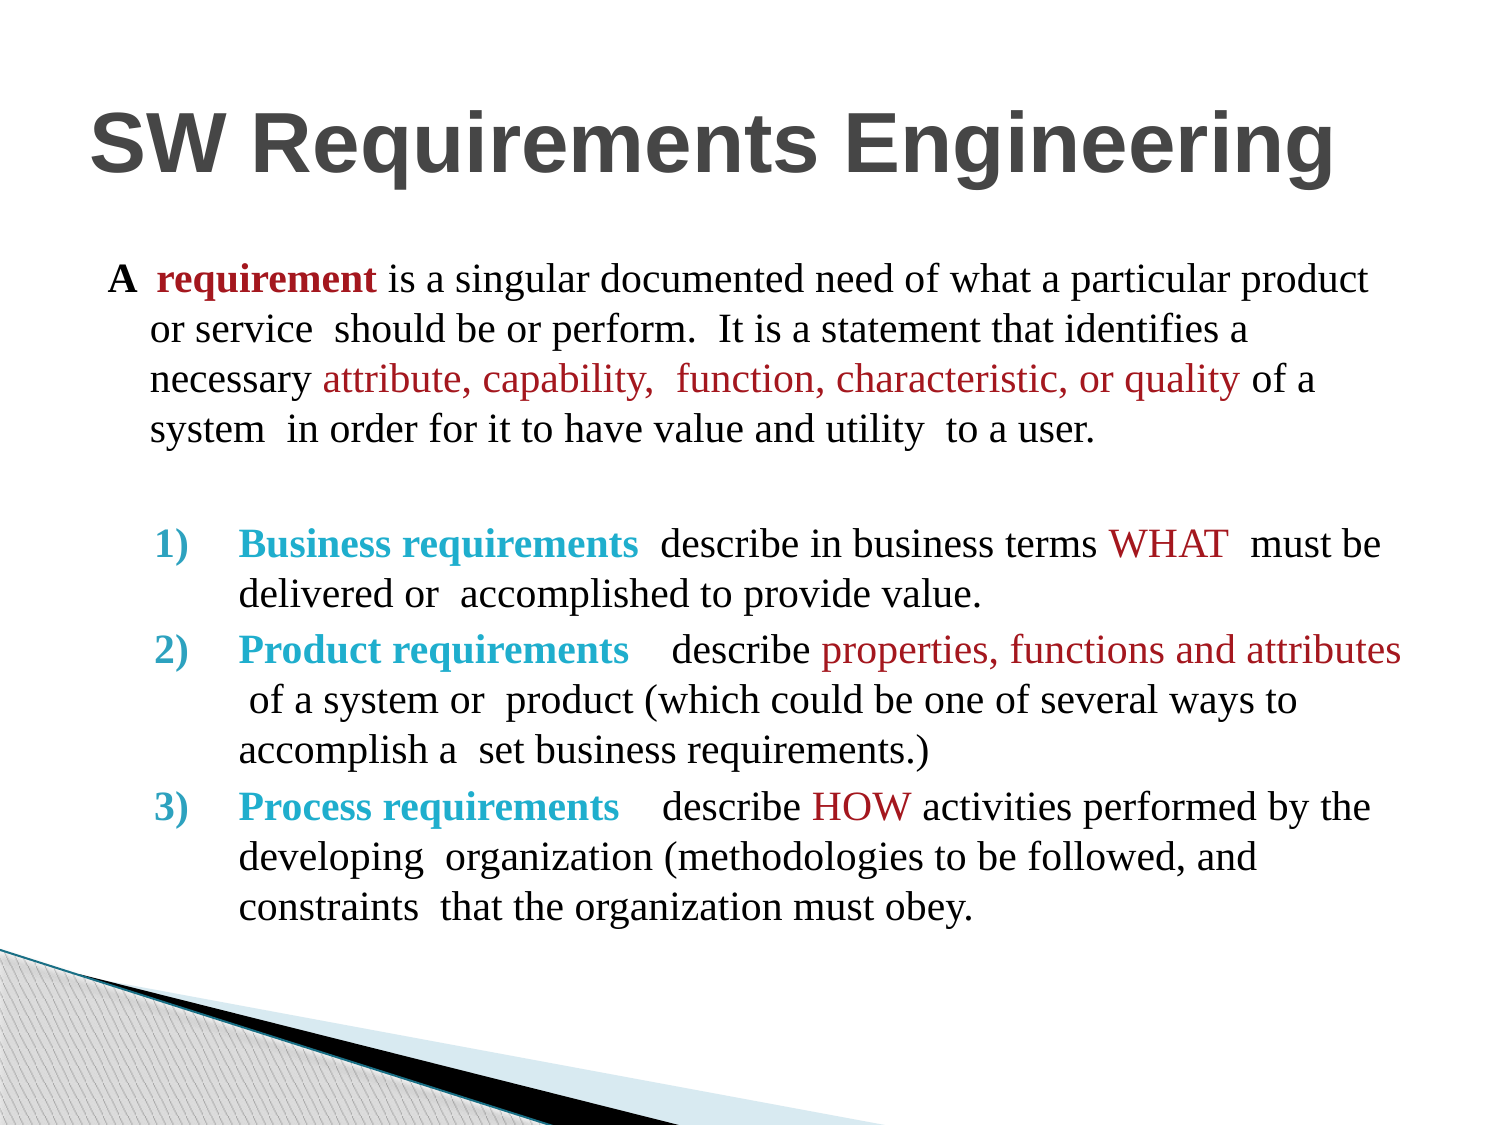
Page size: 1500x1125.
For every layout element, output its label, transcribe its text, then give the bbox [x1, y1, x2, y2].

list A requirement is a singular documented need of what a particular product or service should be or perform. It is a statement that identifies a necessary attribute, capability, function, characteristic, or quality of a system in order for it to have value and utility to a user. Business requirements describe in business terms WHAT must be delivered or accomplished to provide value. Product requirements describe properties, functions and attributes of a system or product (which could be one of several ways to accomplish a set business requirements.) Process requirements describe HOW activities performed by the developing organization (methodologies to be followed, and constraints that the organization must obey. [75, 243, 1425, 986]
title SW Requirements Engineering [75, 45, 1425, 233]
